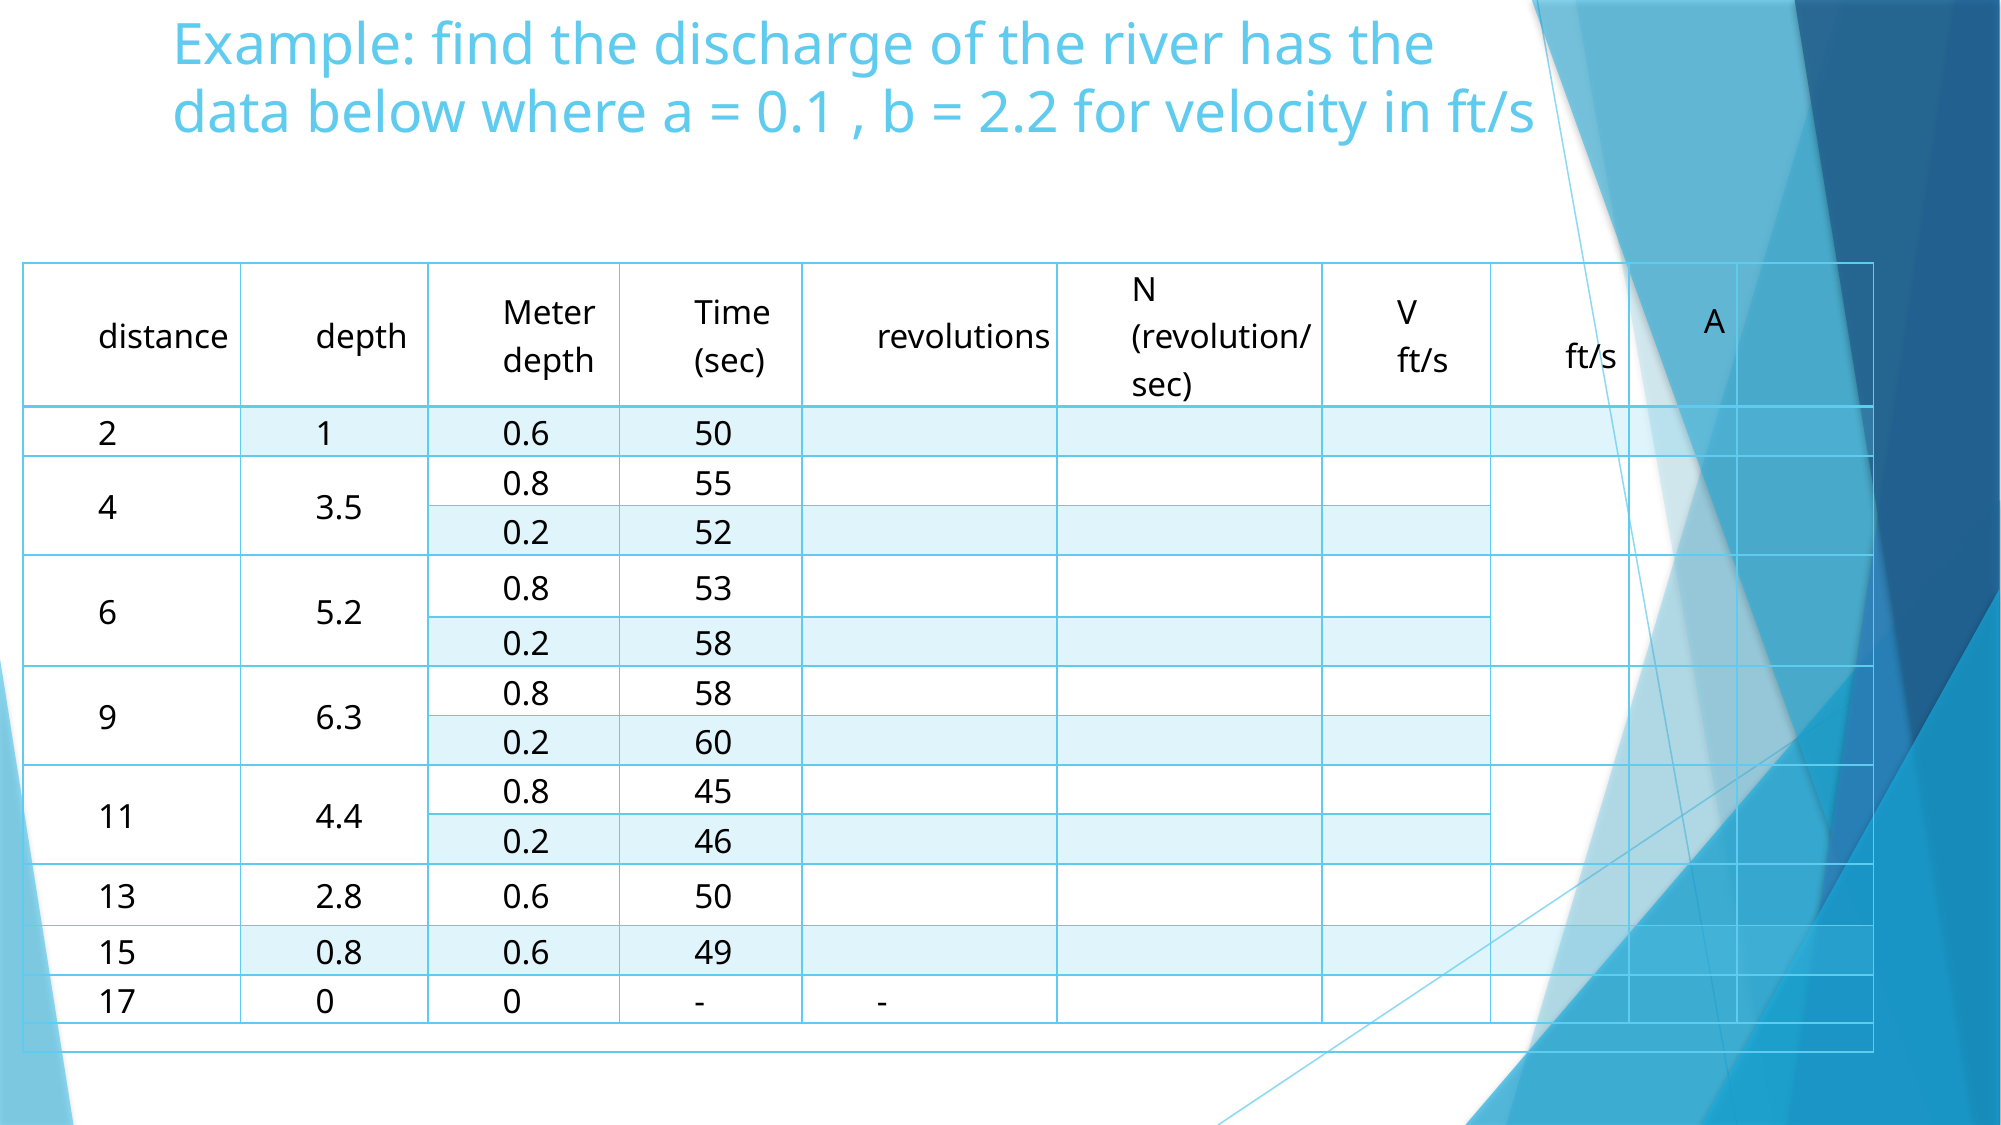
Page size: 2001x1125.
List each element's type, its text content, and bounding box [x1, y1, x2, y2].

title Example: find the discharge of the river has the data below where a = 0.1 , b = 2.2 for velocity in ft/s [157, 0, 1568, 217]
